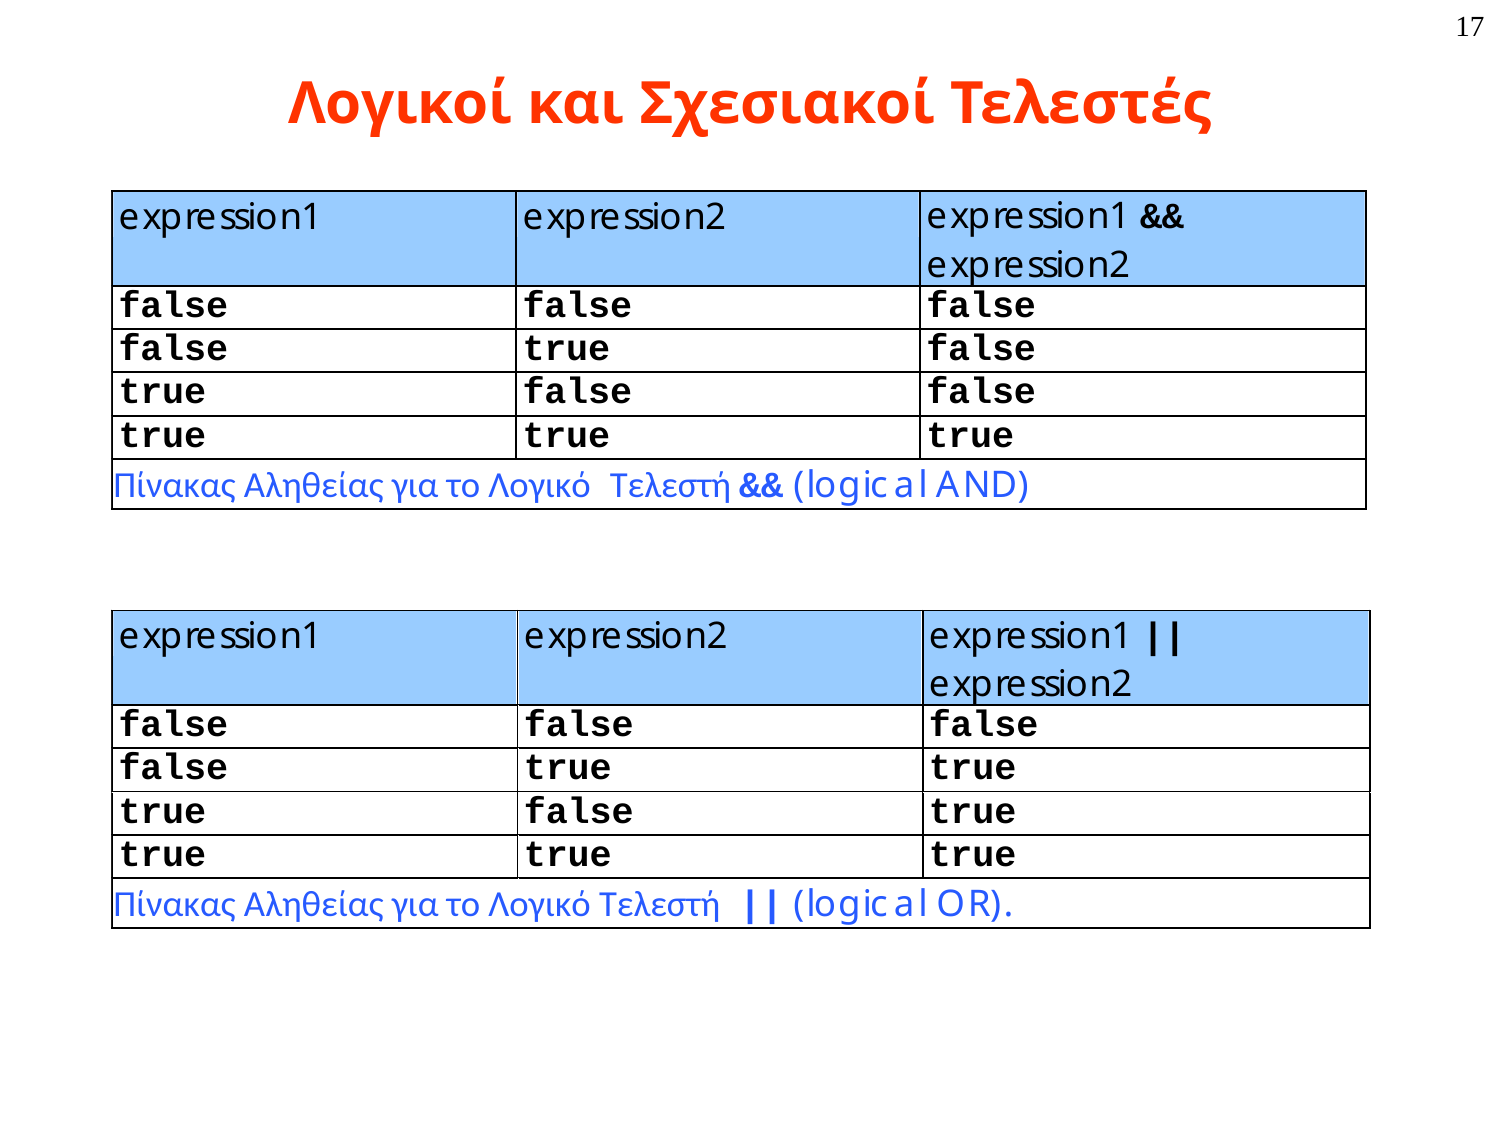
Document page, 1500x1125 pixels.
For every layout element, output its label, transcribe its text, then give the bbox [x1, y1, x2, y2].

slide_number 17 [1187, 0, 1500, 76]
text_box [111, 190, 1368, 609]
title Λογικοί και Σχεσιακοί Τελεστές [112, 12, 1388, 188]
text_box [111, 609, 1372, 1125]
